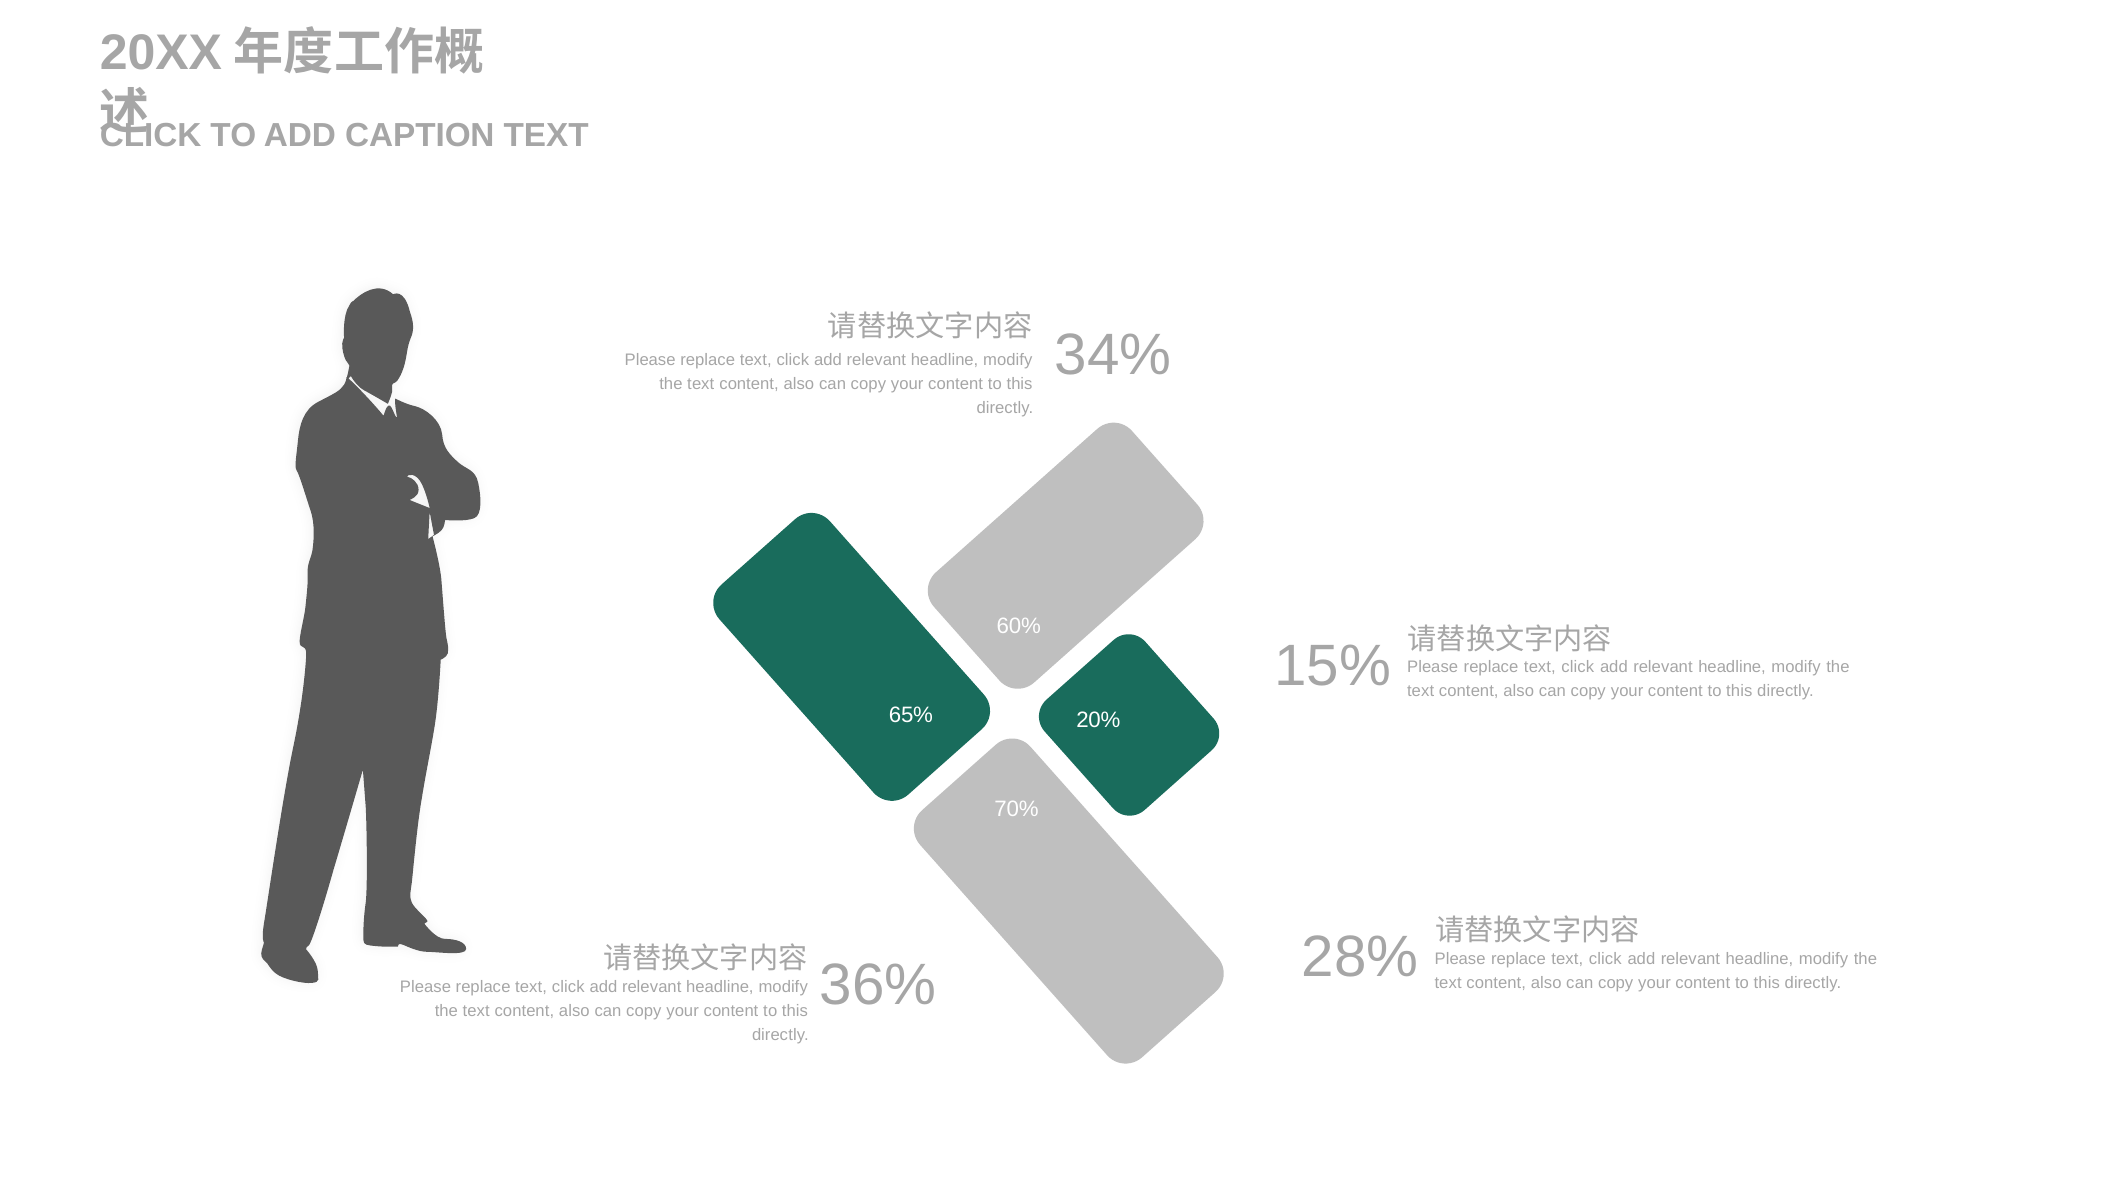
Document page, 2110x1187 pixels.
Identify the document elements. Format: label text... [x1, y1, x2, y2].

text_box 60% [981, 598, 1056, 646]
text_box CLICK TO ADD CAPTION TEXT [99, 113, 629, 154]
text_box 请替换文字内容 [827, 300, 1033, 342]
text_box Please replace text, click add relevant headline, modify the text content, also can copy your content to this directly. [1434, 943, 1878, 992]
text_box 36% [819, 932, 937, 1017]
text_box Please replace text, click add relevant headline, modify the text content, also can copy your content to this directly. [1406, 652, 1851, 700]
text_box [1037, 633, 1221, 817]
text_box [912, 737, 1225, 1065]
text_box Please replace text, click add relevant headline, modify the text content, also can copy your content to this directly. [610, 344, 1034, 417]
text_box 请替换文字内容 [1407, 613, 1613, 652]
text_box [926, 421, 1205, 690]
text_box [712, 511, 992, 802]
text_box Please replace text, click add relevant headline, modify the text content, also can copy your content to this directly. [385, 971, 809, 1044]
text_box 20% [1061, 692, 1136, 740]
text_box [261, 288, 481, 984]
text_box 34% [1054, 302, 1172, 387]
text_box 请替换文字内容 [1435, 904, 1641, 943]
text_box 请替换文字内容 [603, 932, 809, 971]
text_box 28% [1301, 904, 1419, 989]
text_box 70% [979, 781, 1054, 829]
text_box 20XX年度工作概述 [99, 19, 534, 113]
text_box 65% [873, 687, 948, 734]
text_box 15% [1274, 613, 1392, 698]
